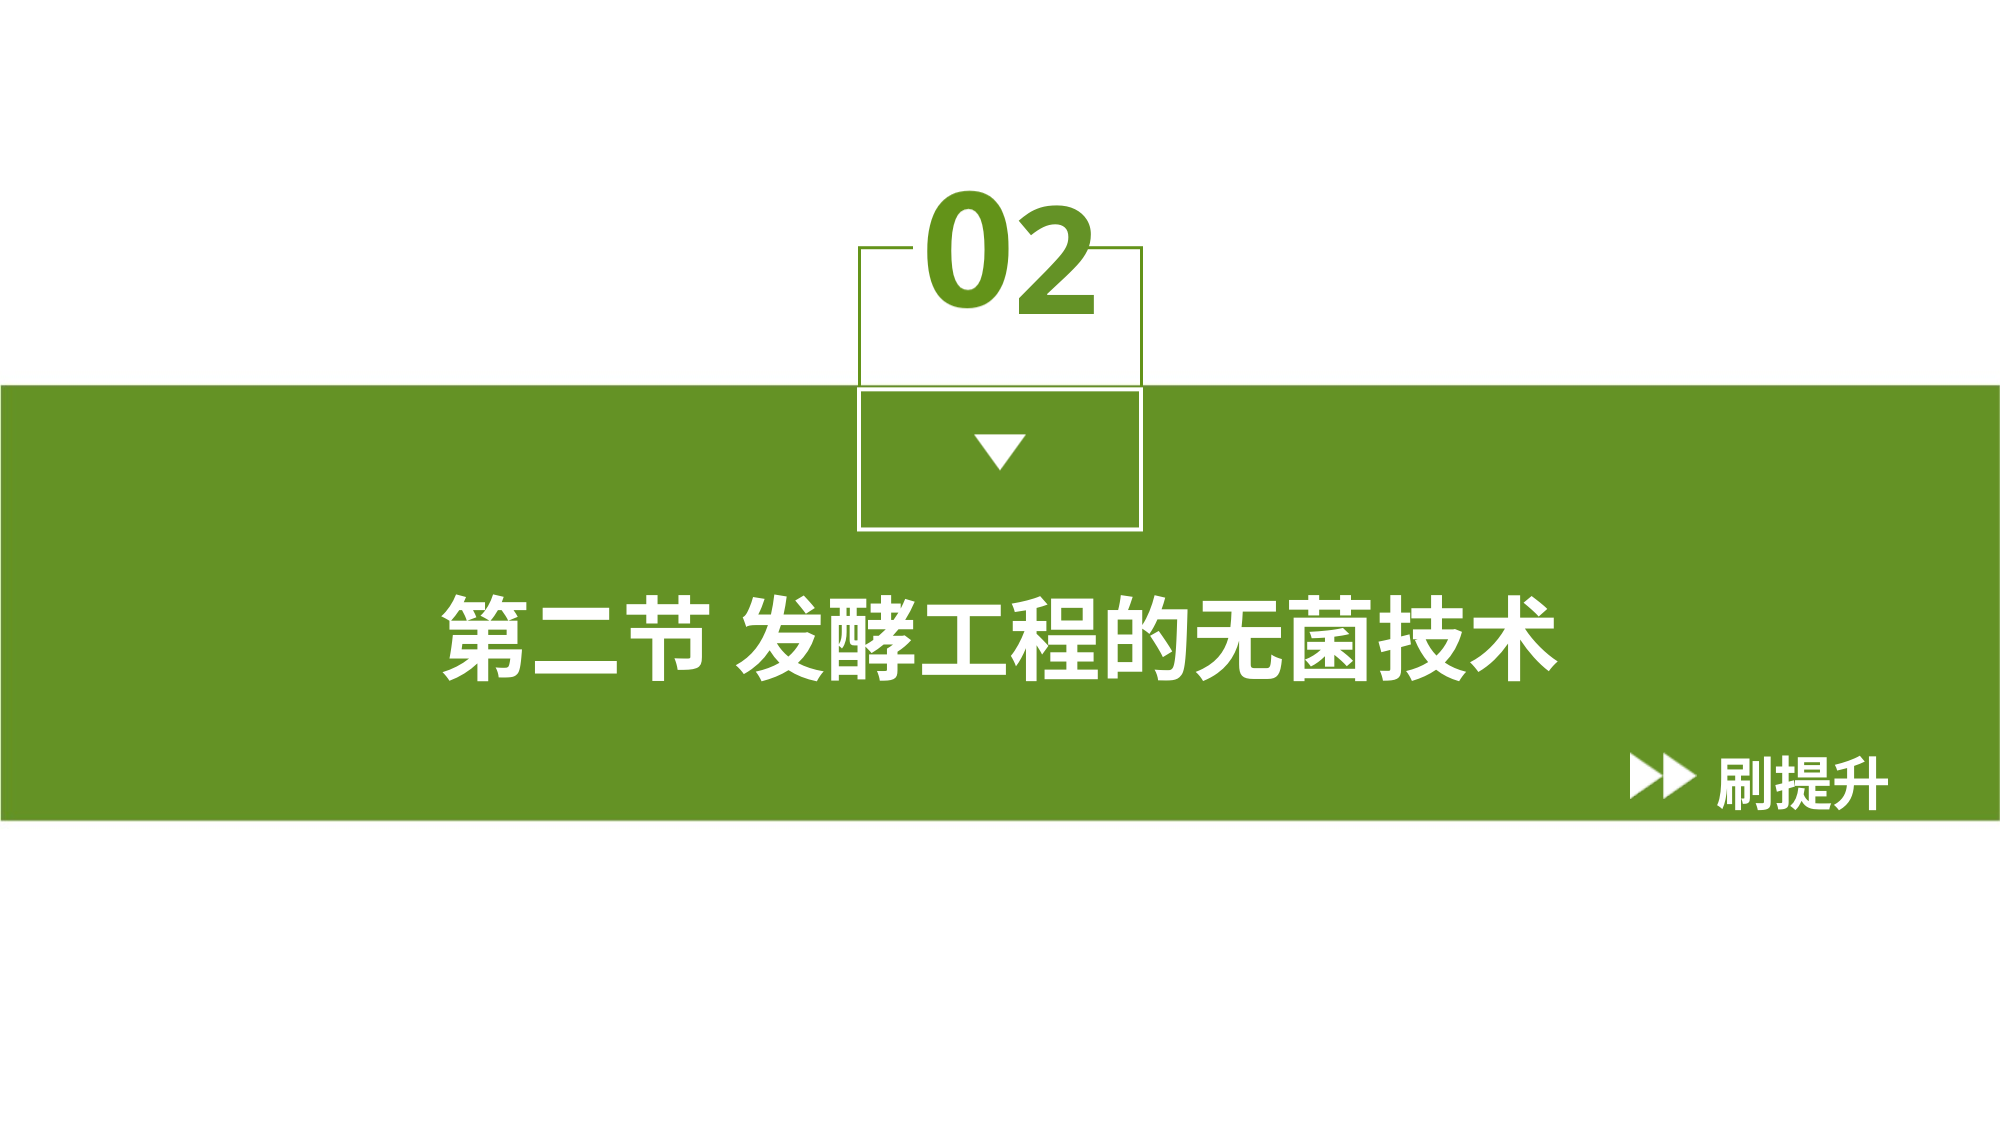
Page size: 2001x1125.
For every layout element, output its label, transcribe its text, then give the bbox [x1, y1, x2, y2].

text_box 第二节 发酵工程的无菌技术 [0, 572, 2000, 699]
text_box 刷提升 [1715, 718, 1997, 812]
picture [0, 0, 2000, 572]
text_box 2 [1013, 156, 1173, 353]
picture [0, 699, 2000, 1125]
